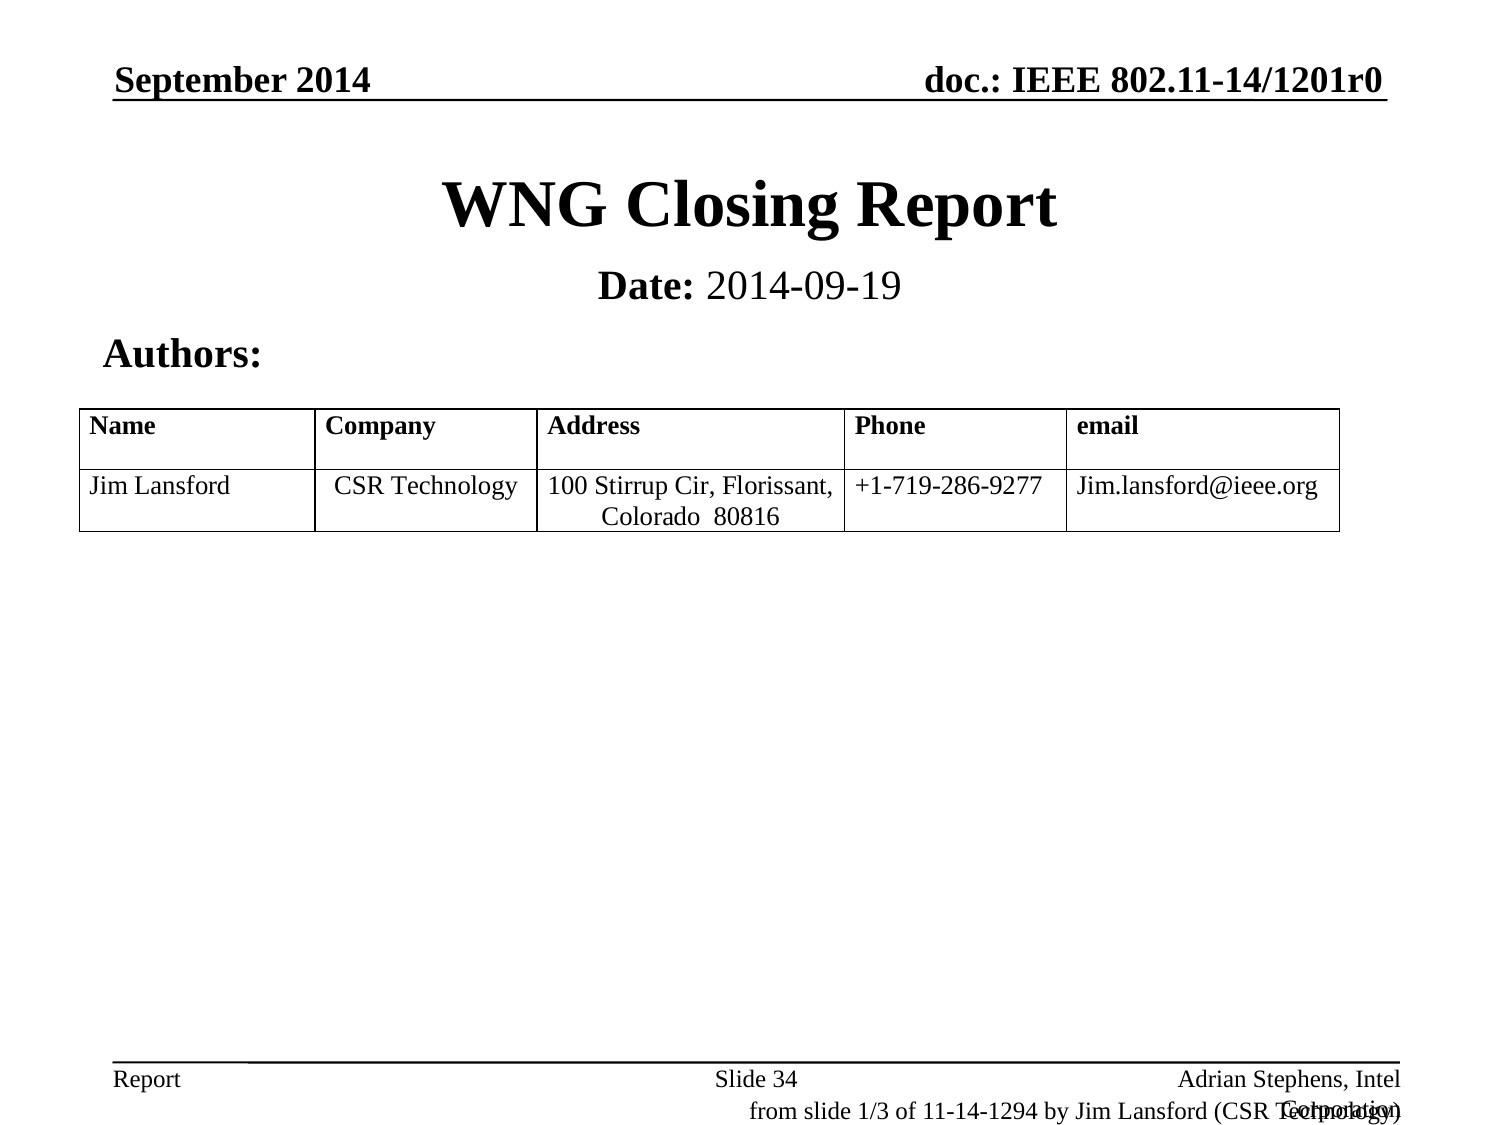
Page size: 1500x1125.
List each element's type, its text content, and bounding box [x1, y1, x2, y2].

footer Adrian Stephens, Intel Corporation [1065, 1061, 1402, 1087]
list Date: 2014-09-19 [112, 249, 1388, 313]
text_box Authors: [87, 318, 325, 381]
text_box from slide 1/3 of 11-14-1294 by Jim Lansford (CSR Technology) [343, 1087, 1417, 1125]
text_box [64, 408, 1425, 759]
title WNG Closing Report [112, 112, 1388, 249]
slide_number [114, 54, 374, 101]
slide_number Slide 34 [712, 1061, 800, 1087]
